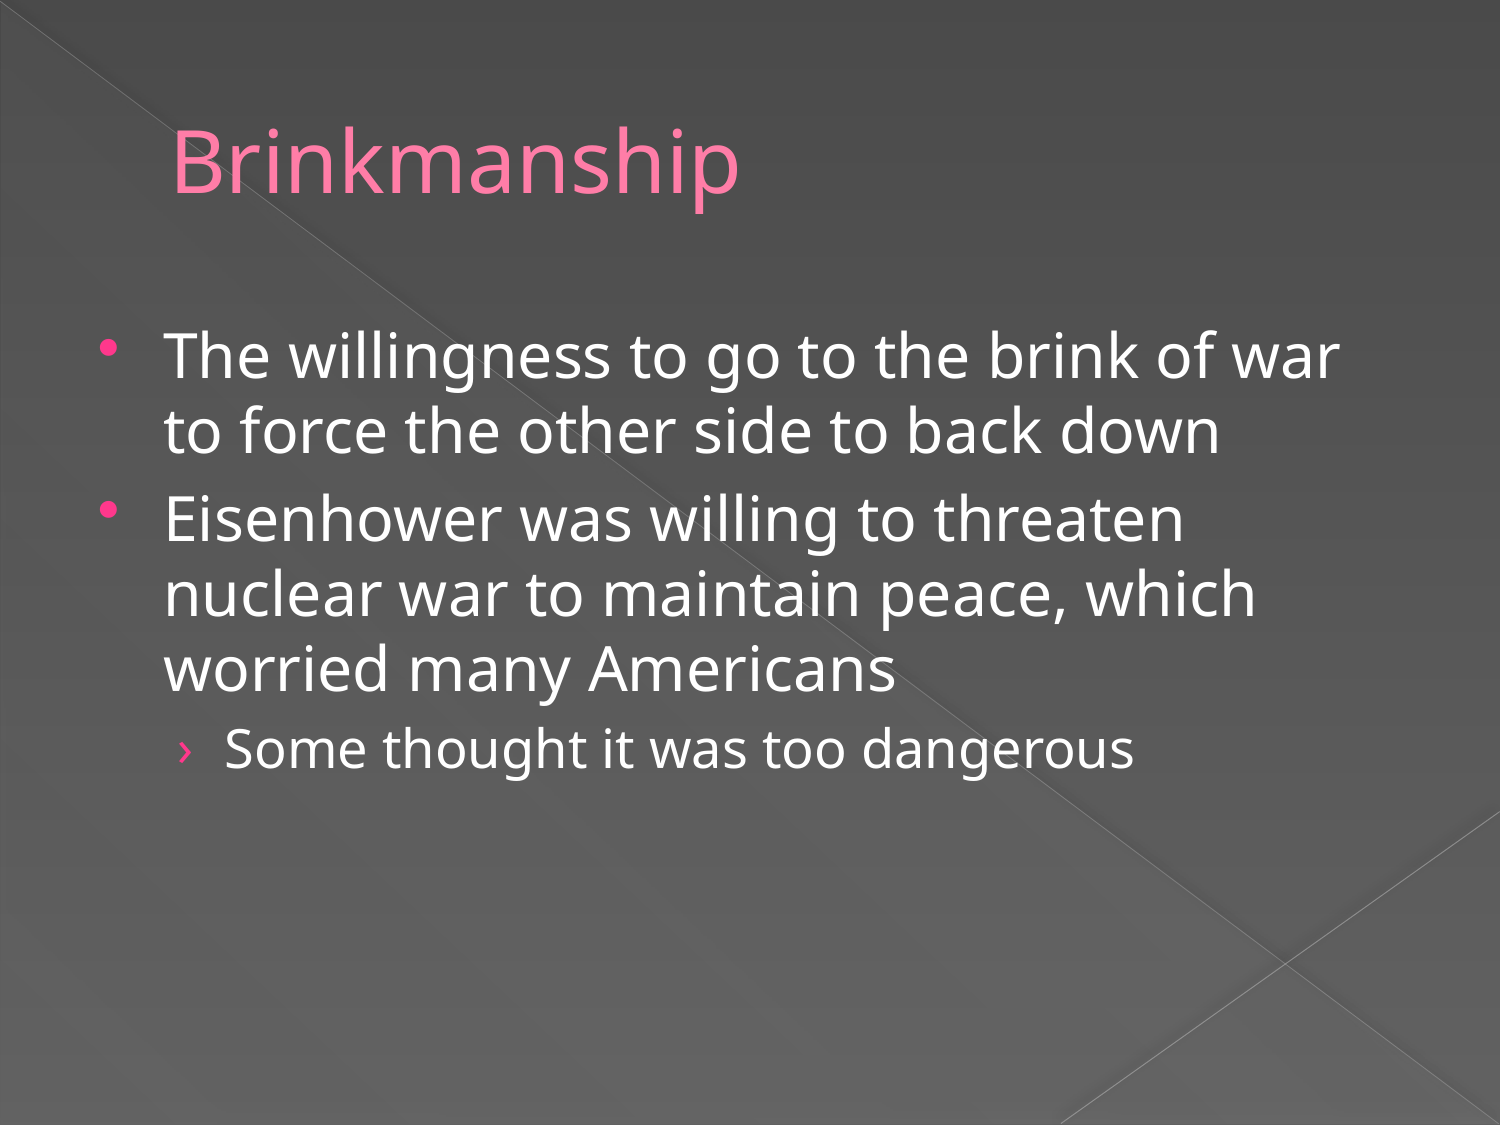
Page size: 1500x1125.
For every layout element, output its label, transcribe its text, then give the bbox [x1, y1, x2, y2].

title Brinkmanship [75, 43, 1425, 274]
list The willingness to go to the brink of war to force the other side to back down Eisenhower was willing to threaten nuclear war to maintain peace, which worried many Americans Some thought it was too dangerous [75, 308, 1425, 1059]
